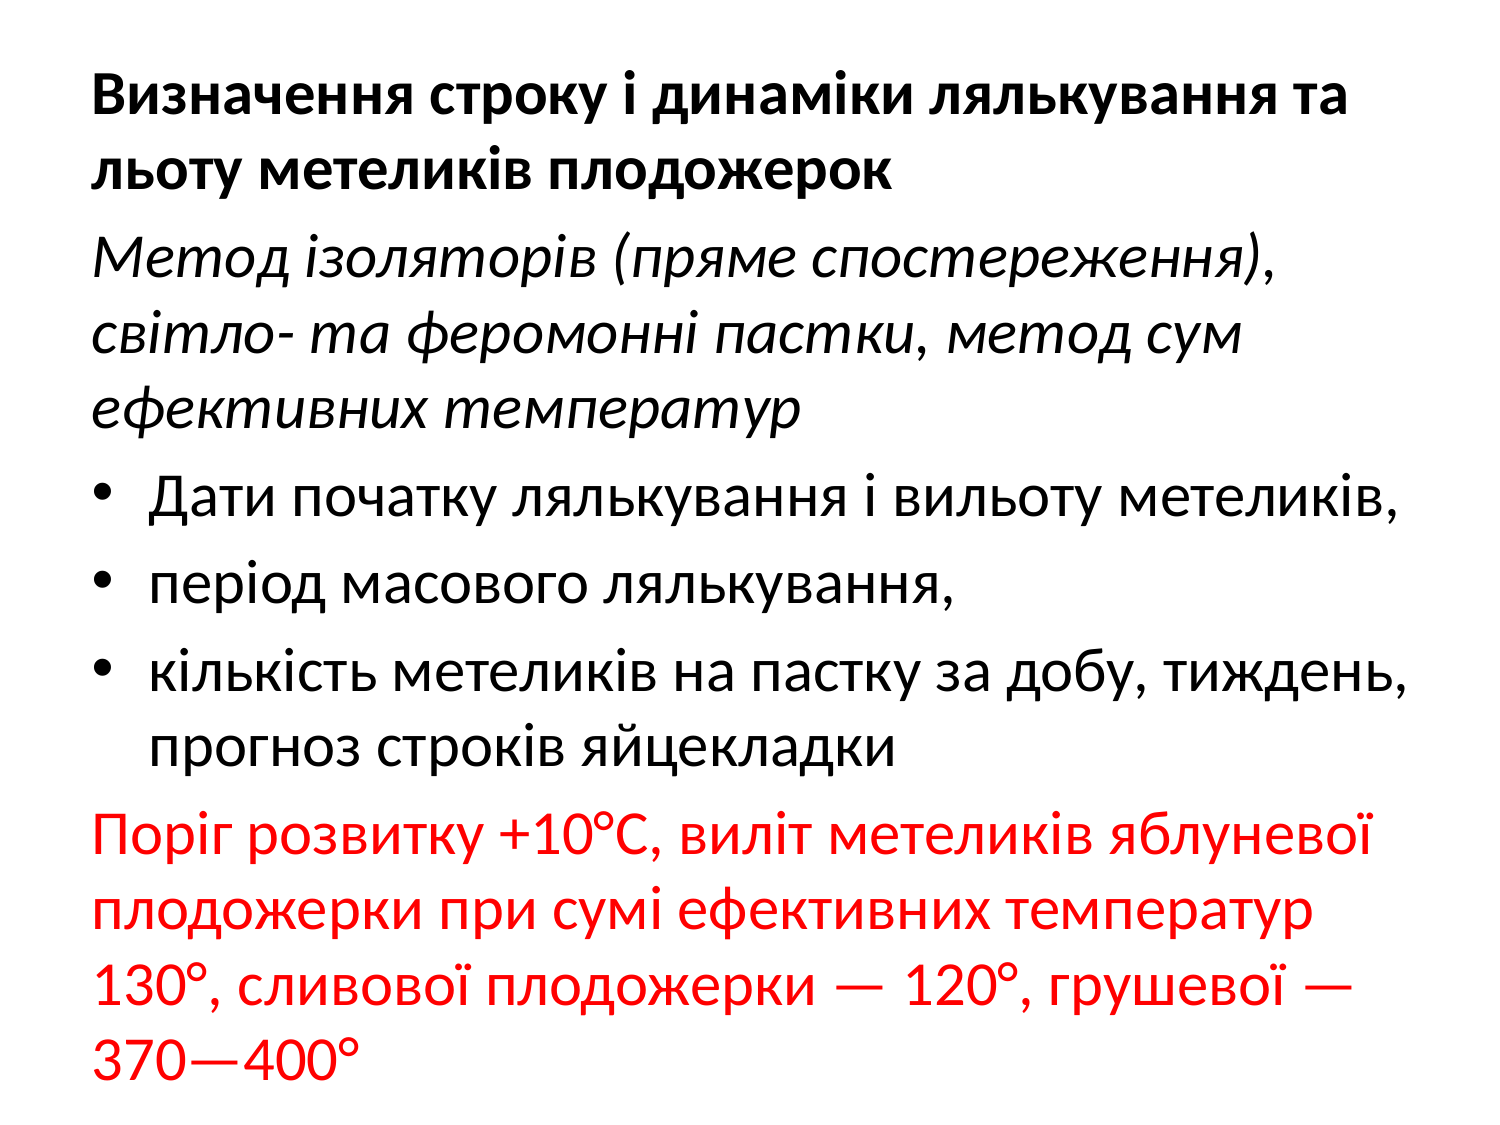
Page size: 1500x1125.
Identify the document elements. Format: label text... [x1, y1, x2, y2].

list Визначення строку і динаміки лялькування та льоту метеликів плодожерок Метод ізоляторів (пряме спостереження), світло- та феромонні пастки, метод сум ефективних температур Дати початку лялькування і вильоту метеликів, період масового лялькування, кількість метеликів на пастку за добу, тиждень, прогноз строків яйцекладки Поріг розвитку +10°С, виліт метеликів яблуневої плодожерки при сумі ефективних температур 130°, сливової плодожерки — 120°, грушевої —370—400° [76, 44, 1427, 1120]
